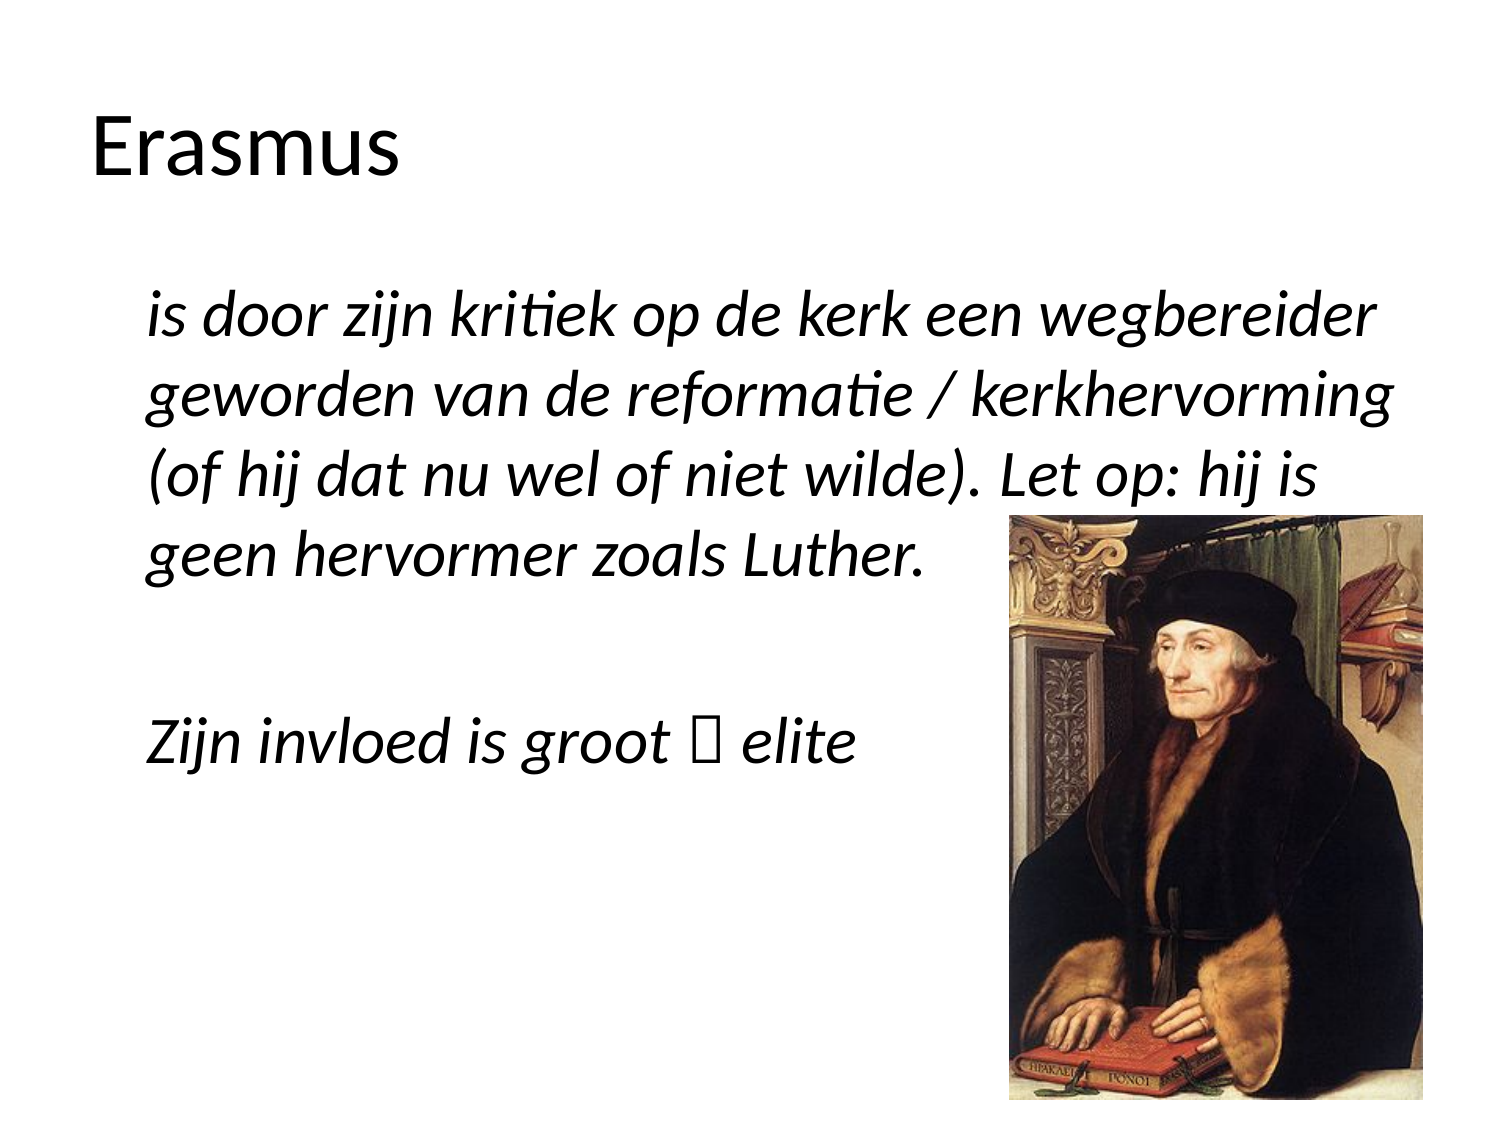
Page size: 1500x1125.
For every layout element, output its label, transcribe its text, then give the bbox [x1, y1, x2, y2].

picture [1009, 514, 1423, 1100]
title Erasmus [75, 45, 1425, 233]
list is door zijn kritiek op de kerk een wegbereider geworden van de reformatie / kerkhervorming (of hij dat nu wel of niet wilde). Let op: hij is geen hervormer zoals Luther. Zijn invloed is groot  elite [75, 262, 1425, 1005]
